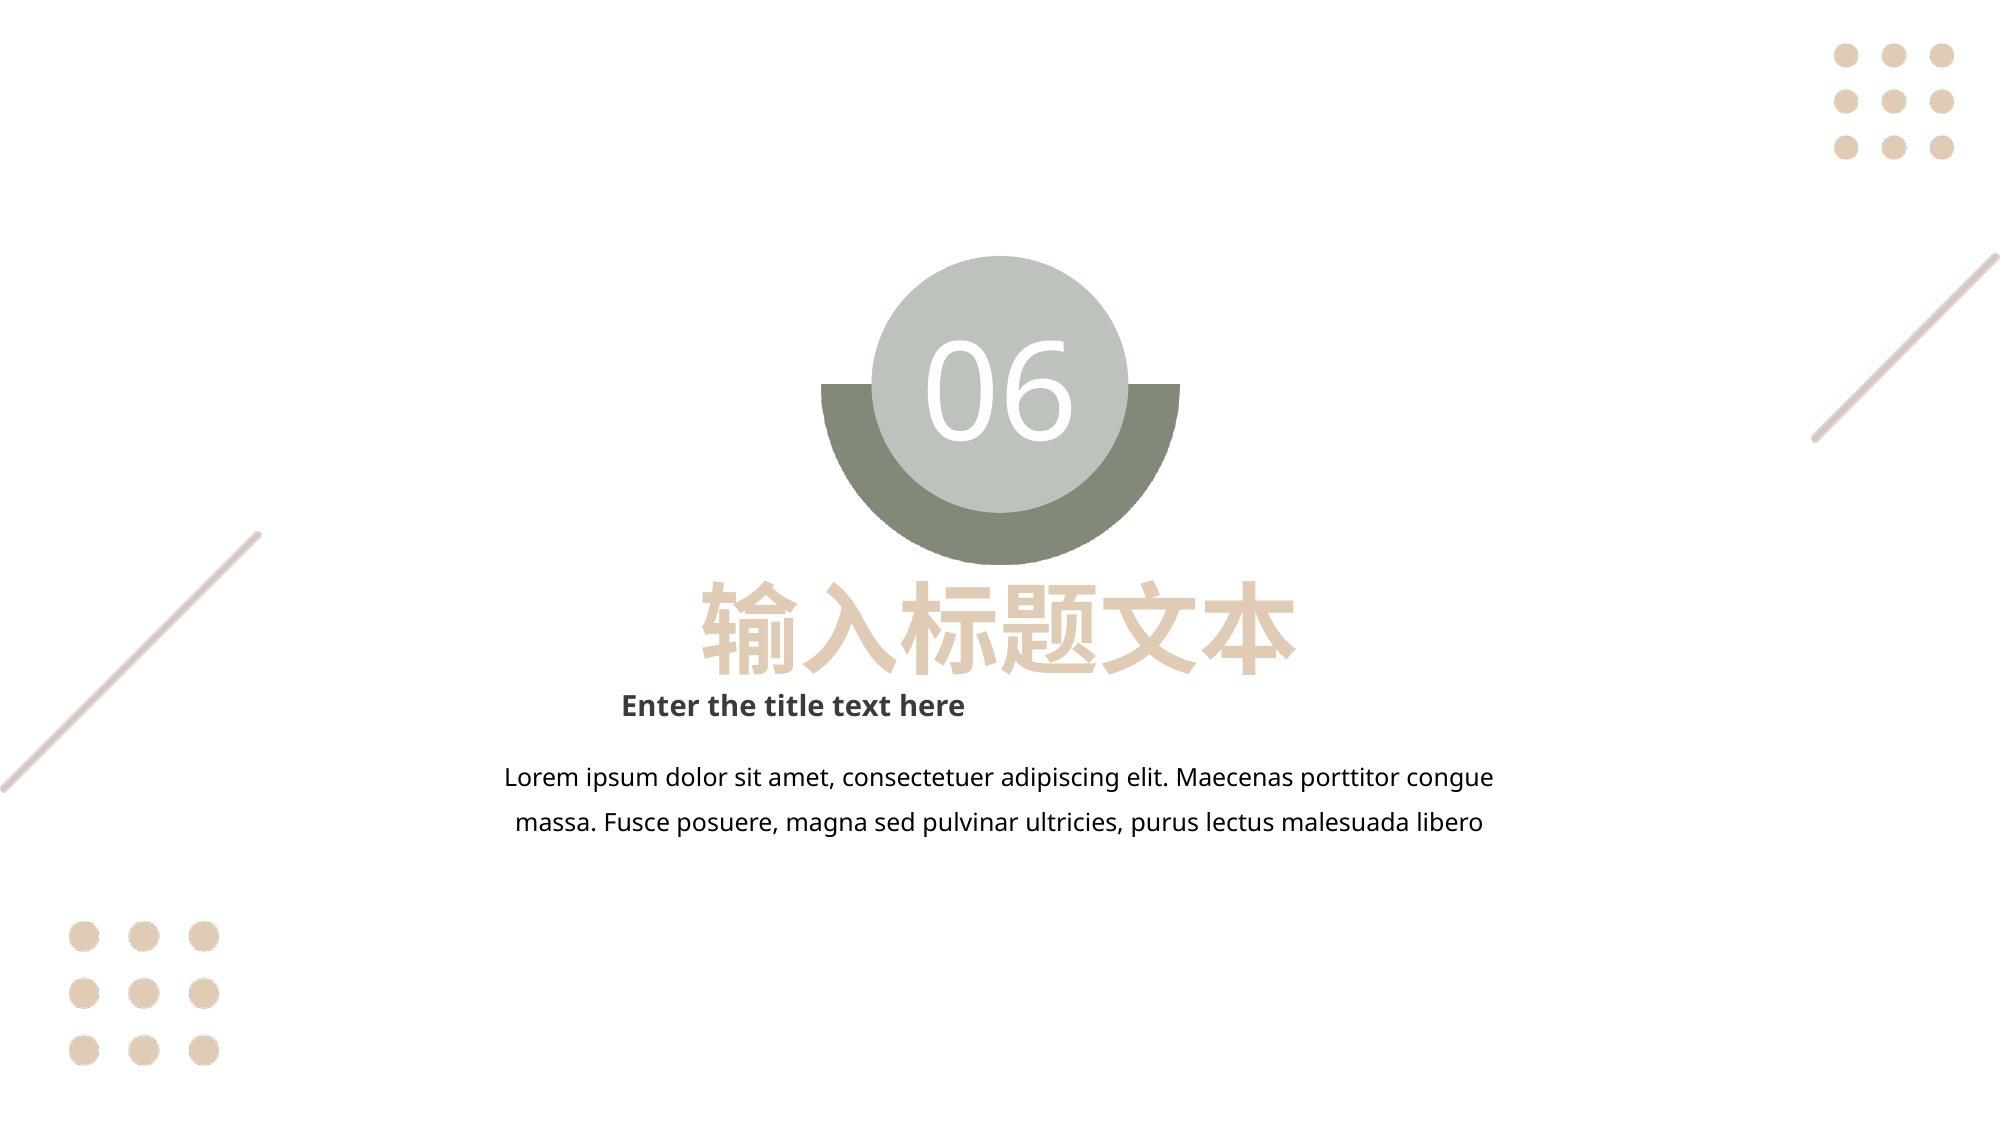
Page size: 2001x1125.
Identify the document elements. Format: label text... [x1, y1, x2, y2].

picture [0, 531, 262, 793]
picture [1811, 253, 2000, 443]
text_box Enter the title text here [606, 680, 1394, 730]
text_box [818, 255, 1181, 565]
text_box Lorem ipsum dolor sit amet, consectetuer adipiscing elit. Maecenas porttitor congue massa. Fusce posuere, magna sed pulvinar ultricies, purus lectus malesuada libero [483, 739, 1517, 845]
text_box 输入标题文本 [685, 558, 1315, 680]
picture [1834, 43, 1954, 160]
picture [69, 921, 219, 1066]
